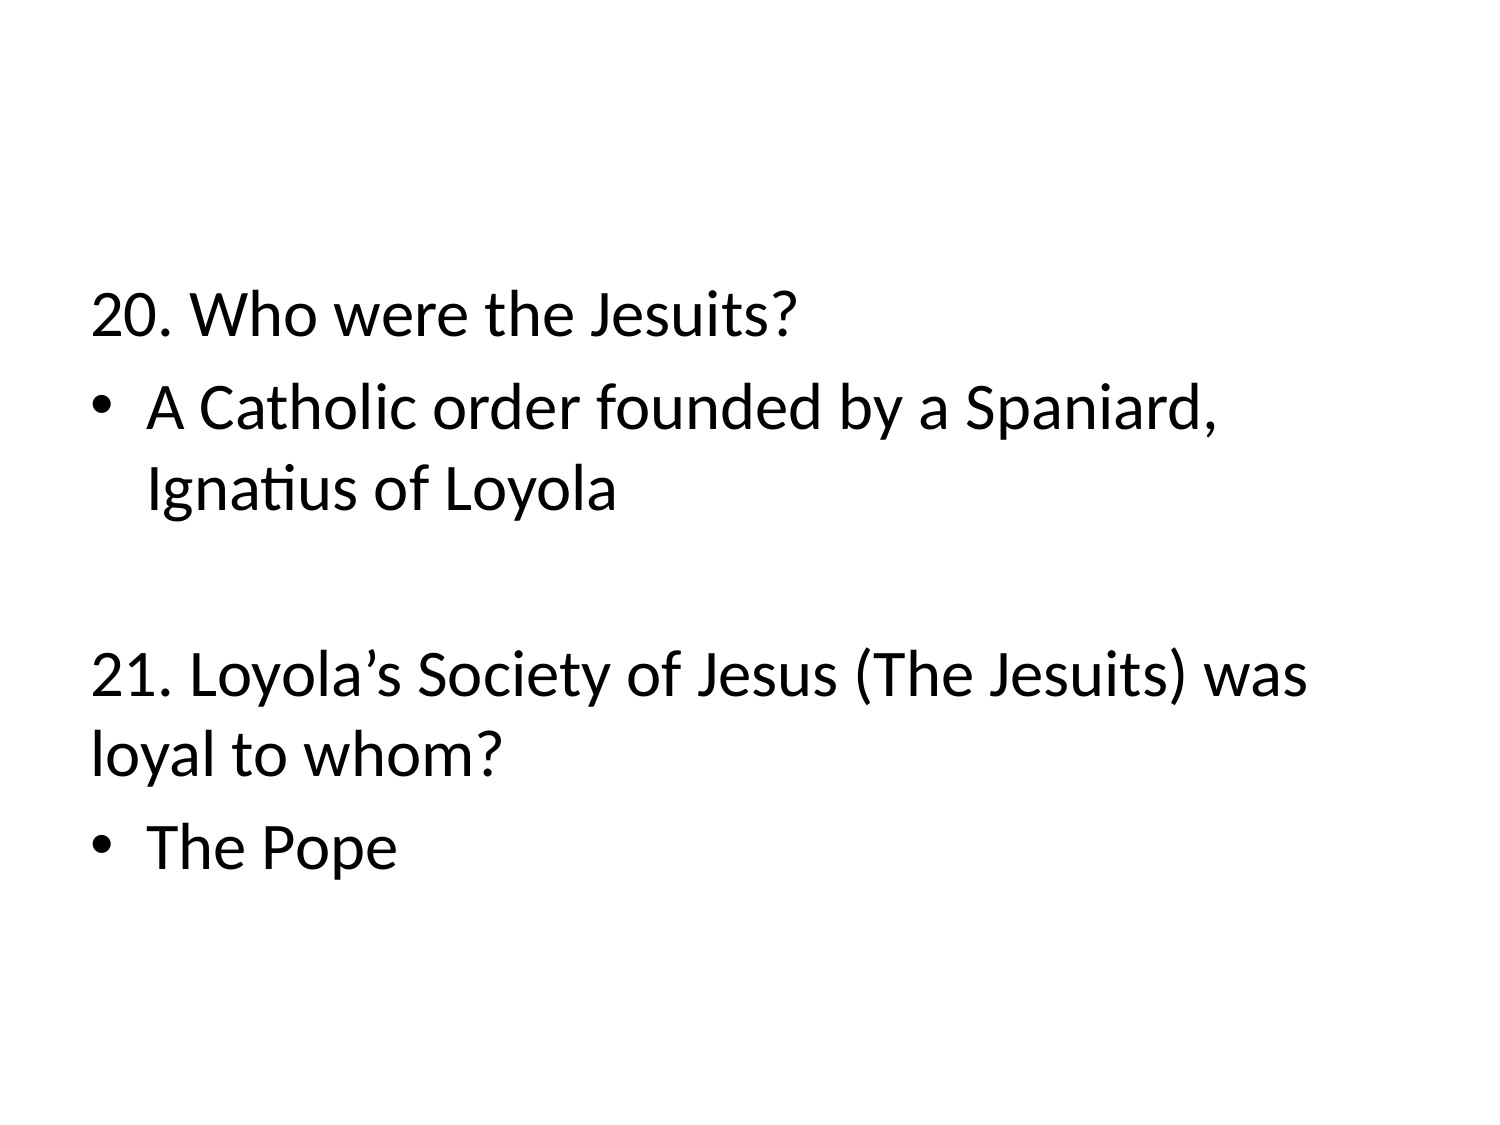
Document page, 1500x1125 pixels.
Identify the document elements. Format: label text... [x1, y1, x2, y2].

list 20. Who were the Jesuits? A Catholic order founded by a Spaniard, Ignatius of Loyola 21. Loyola’s Society of Jesus (The Jesuits) was loyal to whom? The Pope [75, 262, 1425, 1005]
